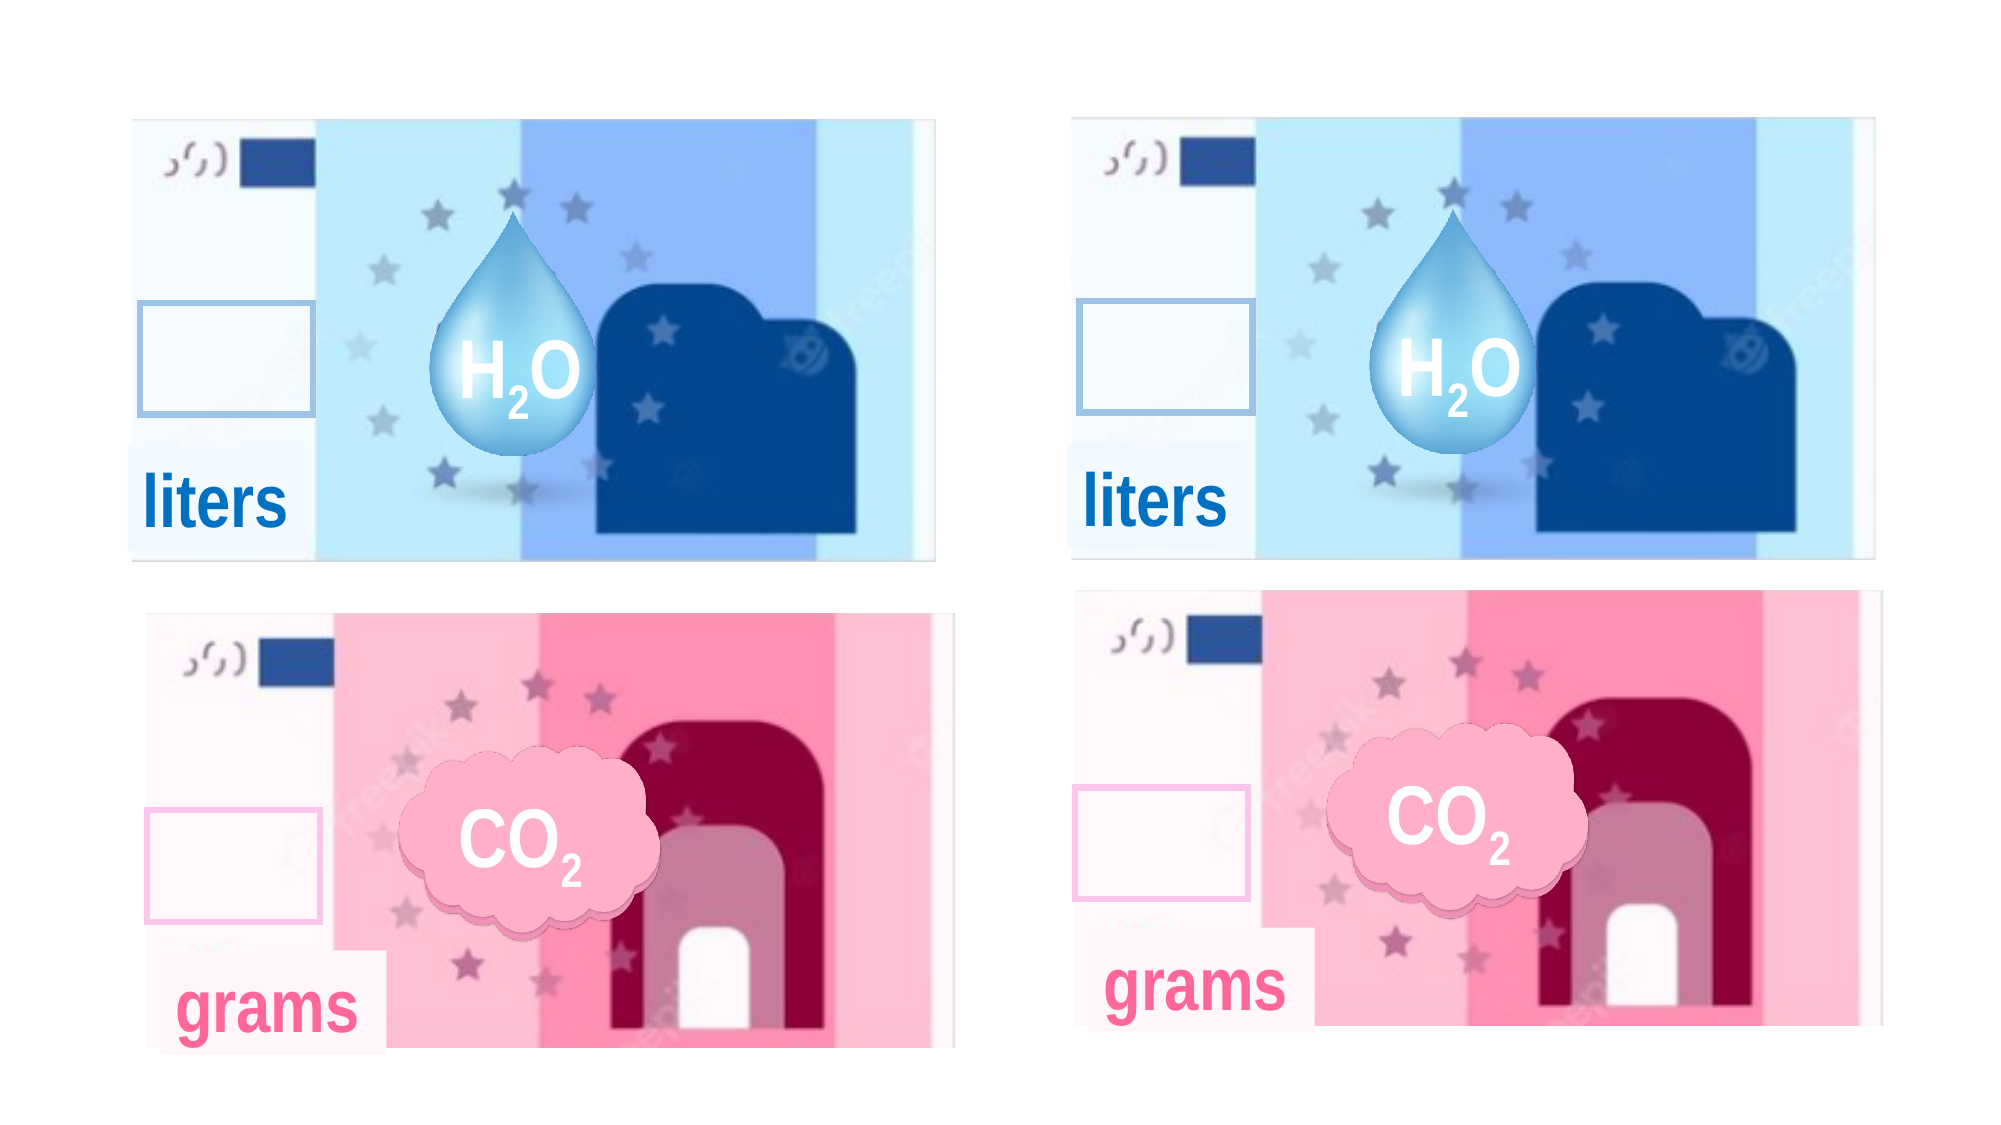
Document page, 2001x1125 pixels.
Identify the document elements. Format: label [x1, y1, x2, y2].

text_box [1067, 117, 1876, 560]
text_box [127, 119, 936, 562]
text_box [146, 613, 956, 1057]
text_box [1074, 590, 1884, 1034]
